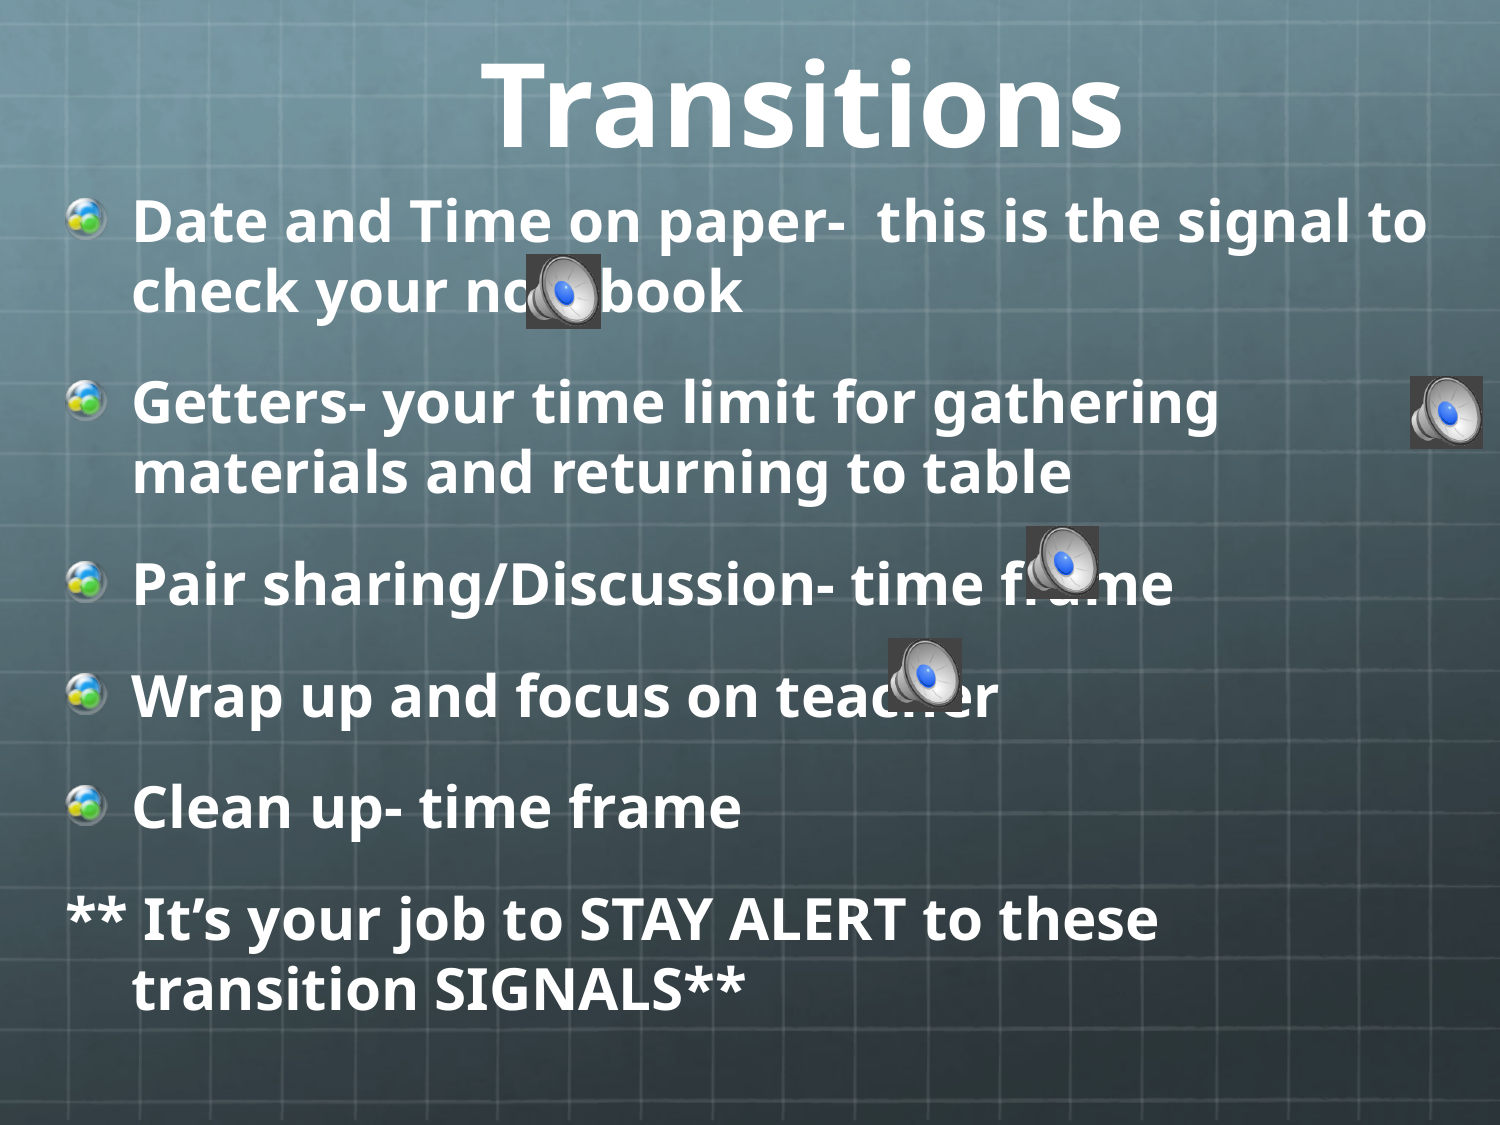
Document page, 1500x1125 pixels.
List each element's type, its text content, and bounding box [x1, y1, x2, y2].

picture [0, 0, 1500, 1125]
title Transitions [310, 24, 1295, 176]
list Date and Time on paper- this is the signal to check your notebook Getters- your time limit for gathering materials and returning to table Pair sharing/Discussion- time frame Wrap up and focus on teacher Clean up- time frame ** It’s your job to STAY ALERT to these transition SIGNALS** [50, 176, 1450, 864]
